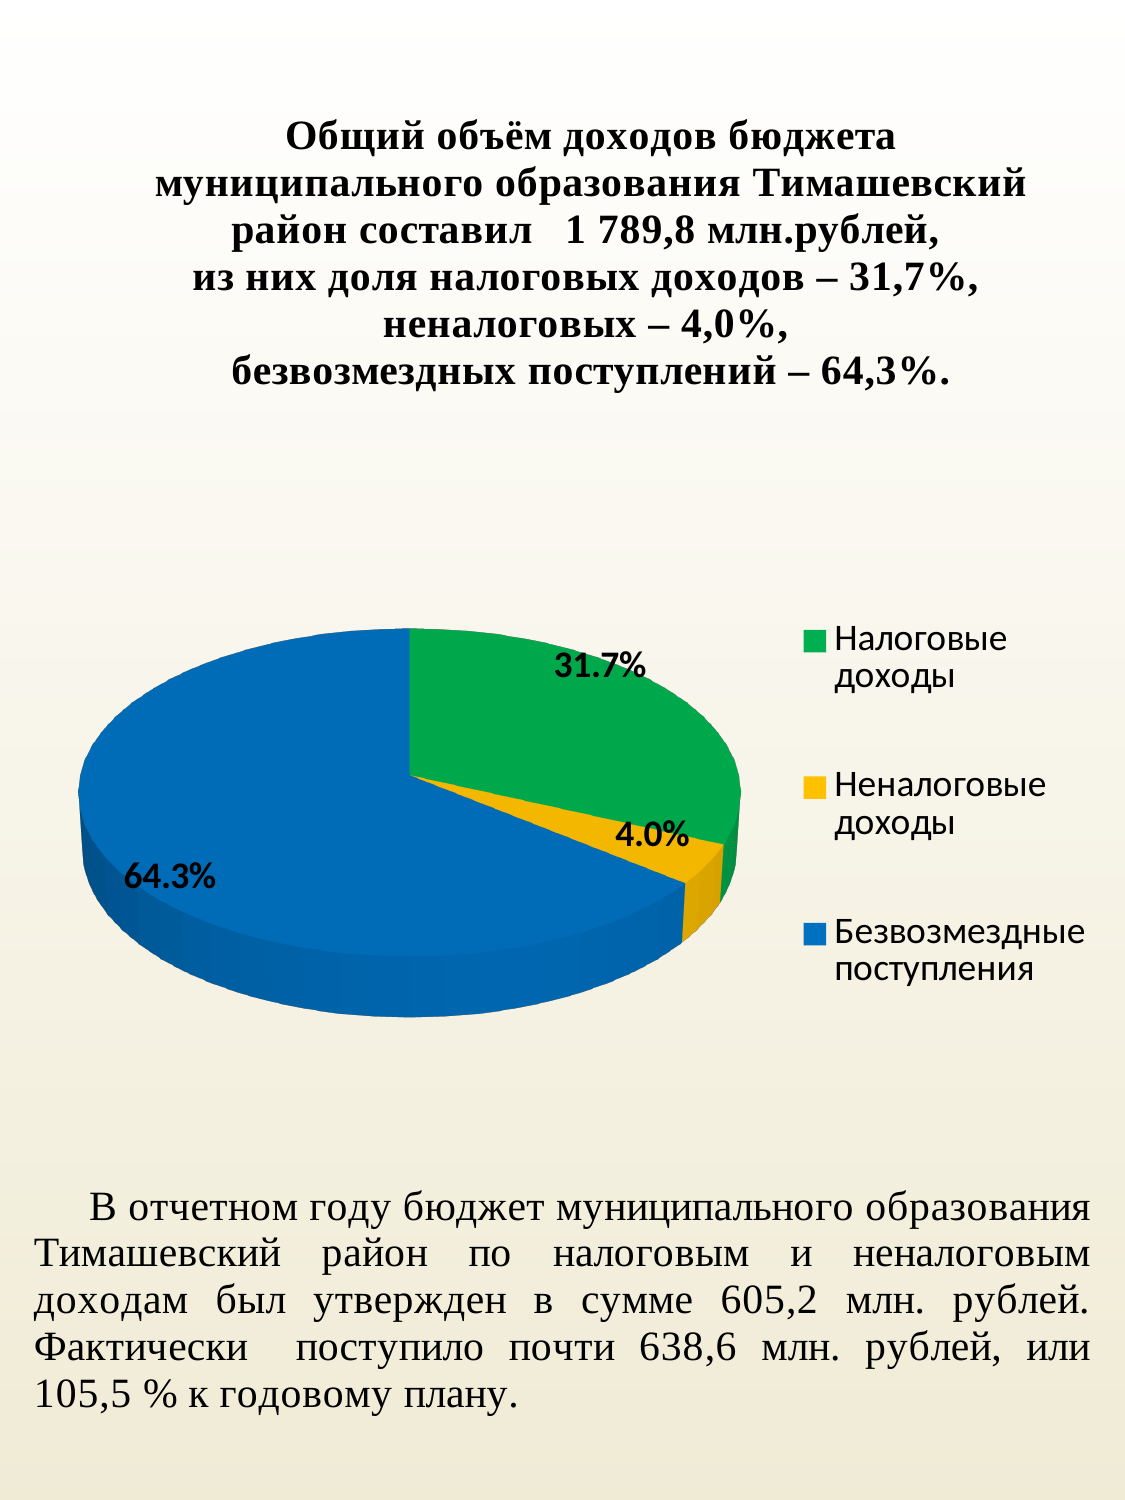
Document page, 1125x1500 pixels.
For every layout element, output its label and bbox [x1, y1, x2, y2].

chart [2, 40, 1125, 1500]
